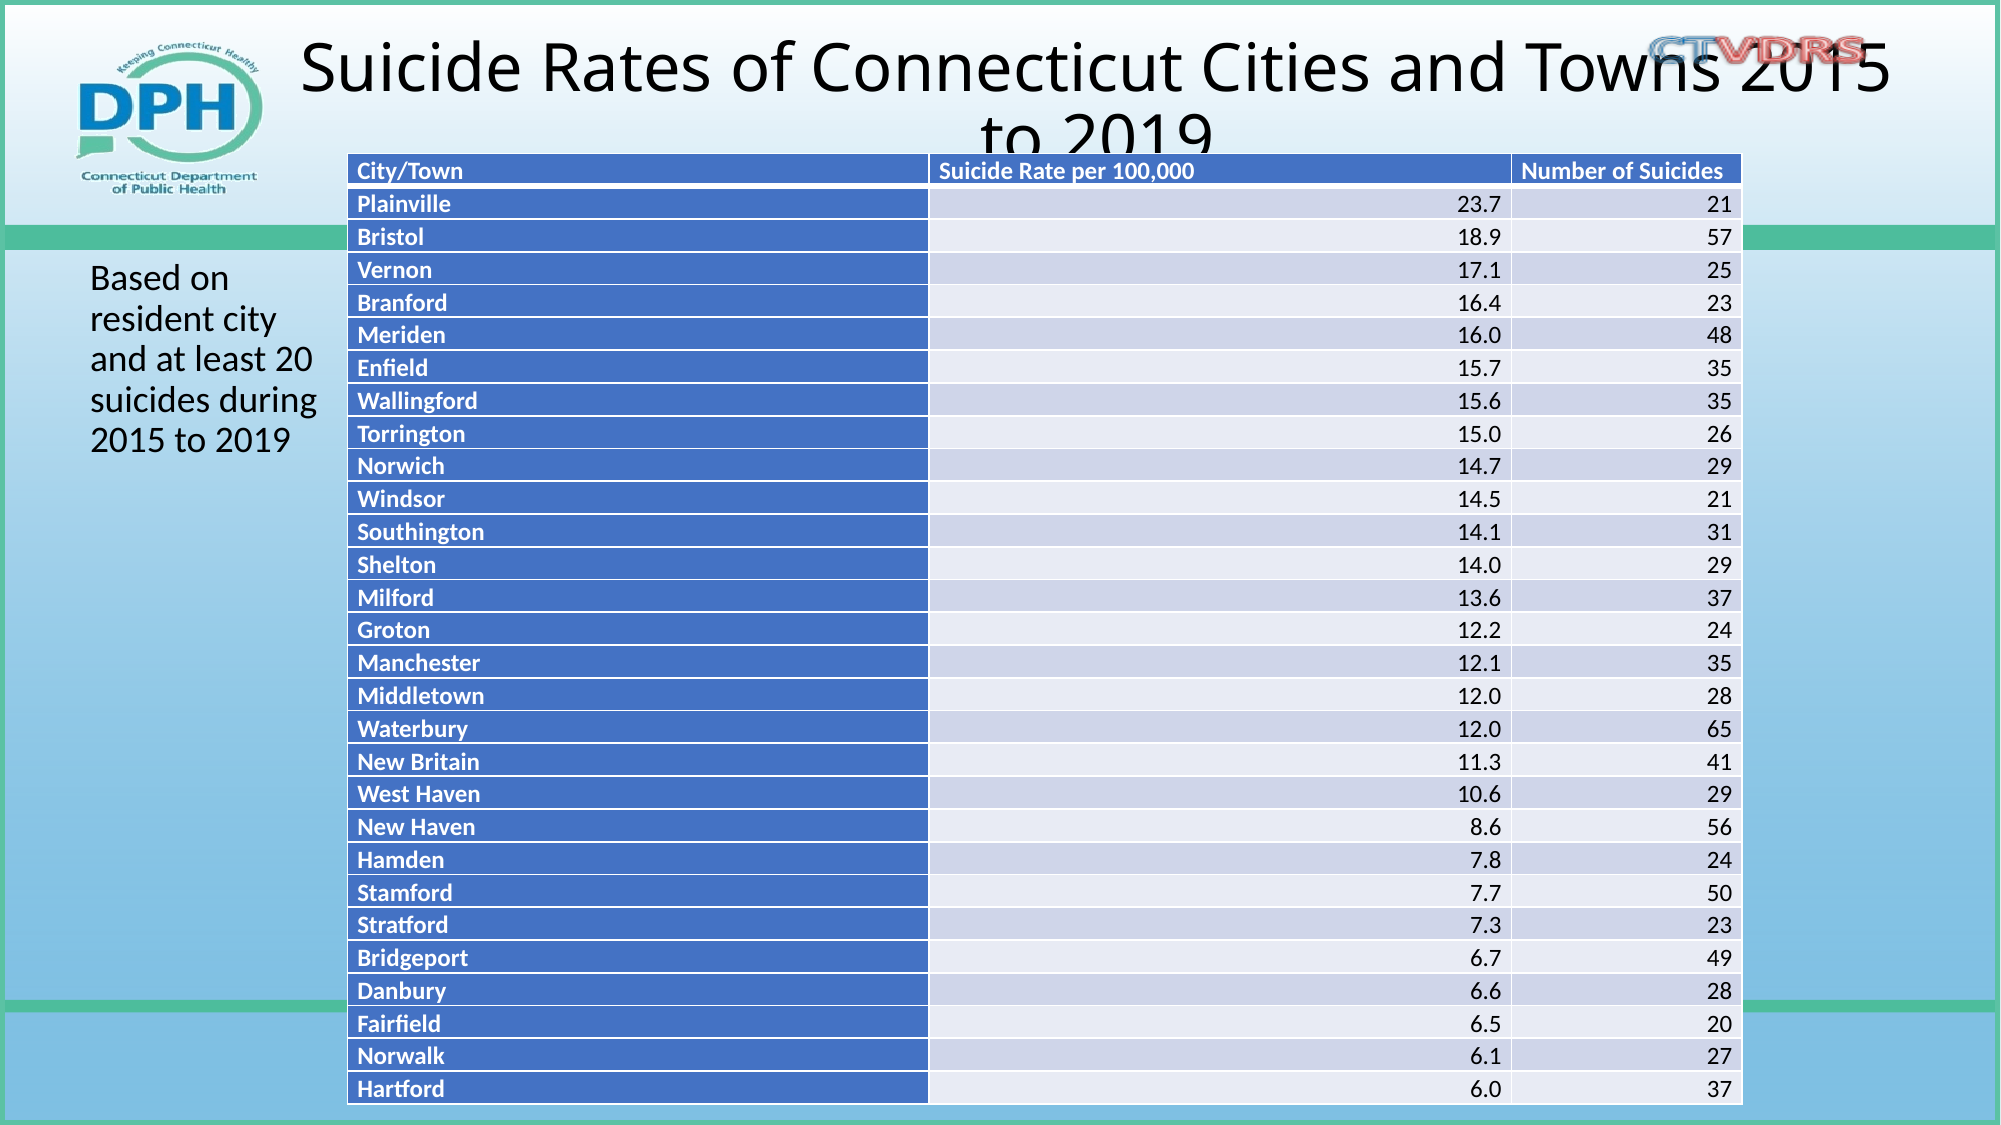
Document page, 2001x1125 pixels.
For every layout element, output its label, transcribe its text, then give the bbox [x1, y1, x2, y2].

table_cell Milford [348, 580, 928, 611]
table_cell 13.6 [930, 580, 1511, 611]
table_cell Southington [348, 515, 928, 546]
table_cell 35 [1512, 351, 1741, 382]
table_cell 56 [1512, 810, 1741, 841]
table_cell 25 [1512, 253, 1741, 284]
table_cell Manchester [348, 646, 928, 677]
table_cell 29 [1512, 548, 1741, 579]
table_cell 24 [1512, 613, 1741, 644]
table_cell 26 [1512, 417, 1741, 448]
table_cell 21 [1512, 482, 1741, 513]
table_cell 23 [1512, 285, 1741, 316]
table_cell 15.6 [930, 384, 1511, 415]
table_cell 28 [1512, 679, 1741, 710]
table_cell Enfield [348, 351, 928, 382]
table_cell 24 [1512, 843, 1741, 874]
table_cell 14.1 [930, 515, 1511, 546]
table_cell Hartford [348, 1072, 928, 1103]
table_cell Hamden [348, 843, 928, 874]
table_cell Norwich [348, 449, 928, 480]
table_cell Groton [348, 613, 928, 644]
table_cell 7.7 [930, 875, 1511, 906]
table_cell 8.6 [930, 810, 1511, 841]
picture [66, 37, 270, 199]
table_cell 23 [1512, 908, 1741, 939]
table_cell Danbury [348, 974, 928, 1005]
table_cell 49 [1512, 941, 1741, 972]
table_cell 14.0 [930, 548, 1511, 579]
table_cell 6.1 [930, 1039, 1511, 1070]
table_cell Bridgeport [348, 941, 928, 972]
table_cell 12.0 [930, 679, 1511, 710]
table_cell 57 [1512, 220, 1741, 251]
table_cell West Haven [348, 777, 928, 808]
table_cell 6.0 [930, 1072, 1511, 1103]
table_cell 11.3 [930, 744, 1511, 775]
table_cell New Britain [348, 744, 928, 775]
table_cell 10.6 [930, 777, 1511, 808]
table_cell Plainville [348, 189, 928, 218]
table_cell 15.0 [930, 417, 1511, 448]
table_cell 6.6 [930, 974, 1511, 1005]
table_cell 27 [1512, 1039, 1741, 1070]
table_cell Wallingford [348, 384, 928, 415]
table_header Suicide Rate per 100,000 [930, 154, 1511, 183]
table_cell 17.1 [930, 253, 1511, 284]
table_cell Fairfield [348, 1006, 928, 1037]
table_cell Meriden [348, 318, 928, 349]
table_cell Stratford [348, 908, 928, 939]
table_cell 65 [1512, 711, 1741, 742]
title Suicide Rates of Connecticut Cities and Towns 2015 to 2019 [275, 0, 1919, 216]
table_cell Torrington [348, 417, 928, 448]
table_cell Windsor [348, 482, 928, 513]
table_cell Norwalk [348, 1039, 928, 1070]
table_cell 18.9 [930, 220, 1511, 251]
table_cell 35 [1512, 646, 1741, 677]
table_cell 16.4 [930, 285, 1511, 316]
table_header City/Town [348, 154, 928, 183]
table_cell 14.7 [930, 449, 1511, 480]
table_cell Shelton [348, 548, 928, 579]
table_cell 28 [1512, 974, 1741, 1005]
table_cell 7.8 [930, 843, 1511, 874]
table_cell 29 [1512, 449, 1741, 480]
table_header Number of Suicides [1512, 154, 1741, 183]
table_cell 12.2 [930, 613, 1511, 644]
table_cell 12.1 [930, 646, 1511, 677]
list Based on resident city and at least 20 suicides during 2015 to 2019 [0, 250, 335, 1000]
table_cell 31 [1512, 515, 1741, 546]
table_cell 20 [1512, 1006, 1741, 1037]
table_cell Branford [348, 285, 928, 316]
table_cell Bristol [348, 220, 928, 251]
table_cell 37 [1512, 580, 1741, 611]
table_cell 21 [1512, 189, 1741, 218]
table_cell 50 [1512, 875, 1741, 906]
table_cell 29 [1512, 777, 1741, 808]
table_cell Waterbury [348, 711, 928, 742]
table_cell 6.7 [930, 941, 1511, 972]
table_cell 41 [1512, 744, 1741, 775]
table_cell 15.7 [930, 351, 1511, 382]
picture [1631, 20, 1910, 84]
table_cell 48 [1512, 318, 1741, 349]
table_cell 37 [1512, 1072, 1741, 1103]
table_cell 35 [1512, 384, 1741, 415]
table_cell Vernon [348, 253, 928, 284]
table_cell 12.0 [930, 711, 1511, 742]
table_cell 16.0 [930, 318, 1511, 349]
table_cell 6.5 [930, 1006, 1511, 1037]
table_cell New Haven [348, 810, 928, 841]
table_cell Middletown [348, 679, 928, 710]
table_cell 23.7 [930, 189, 1511, 218]
table_cell 7.3 [930, 908, 1511, 939]
table_cell Stamford [348, 875, 928, 906]
table_cell 14.5 [930, 482, 1511, 513]
